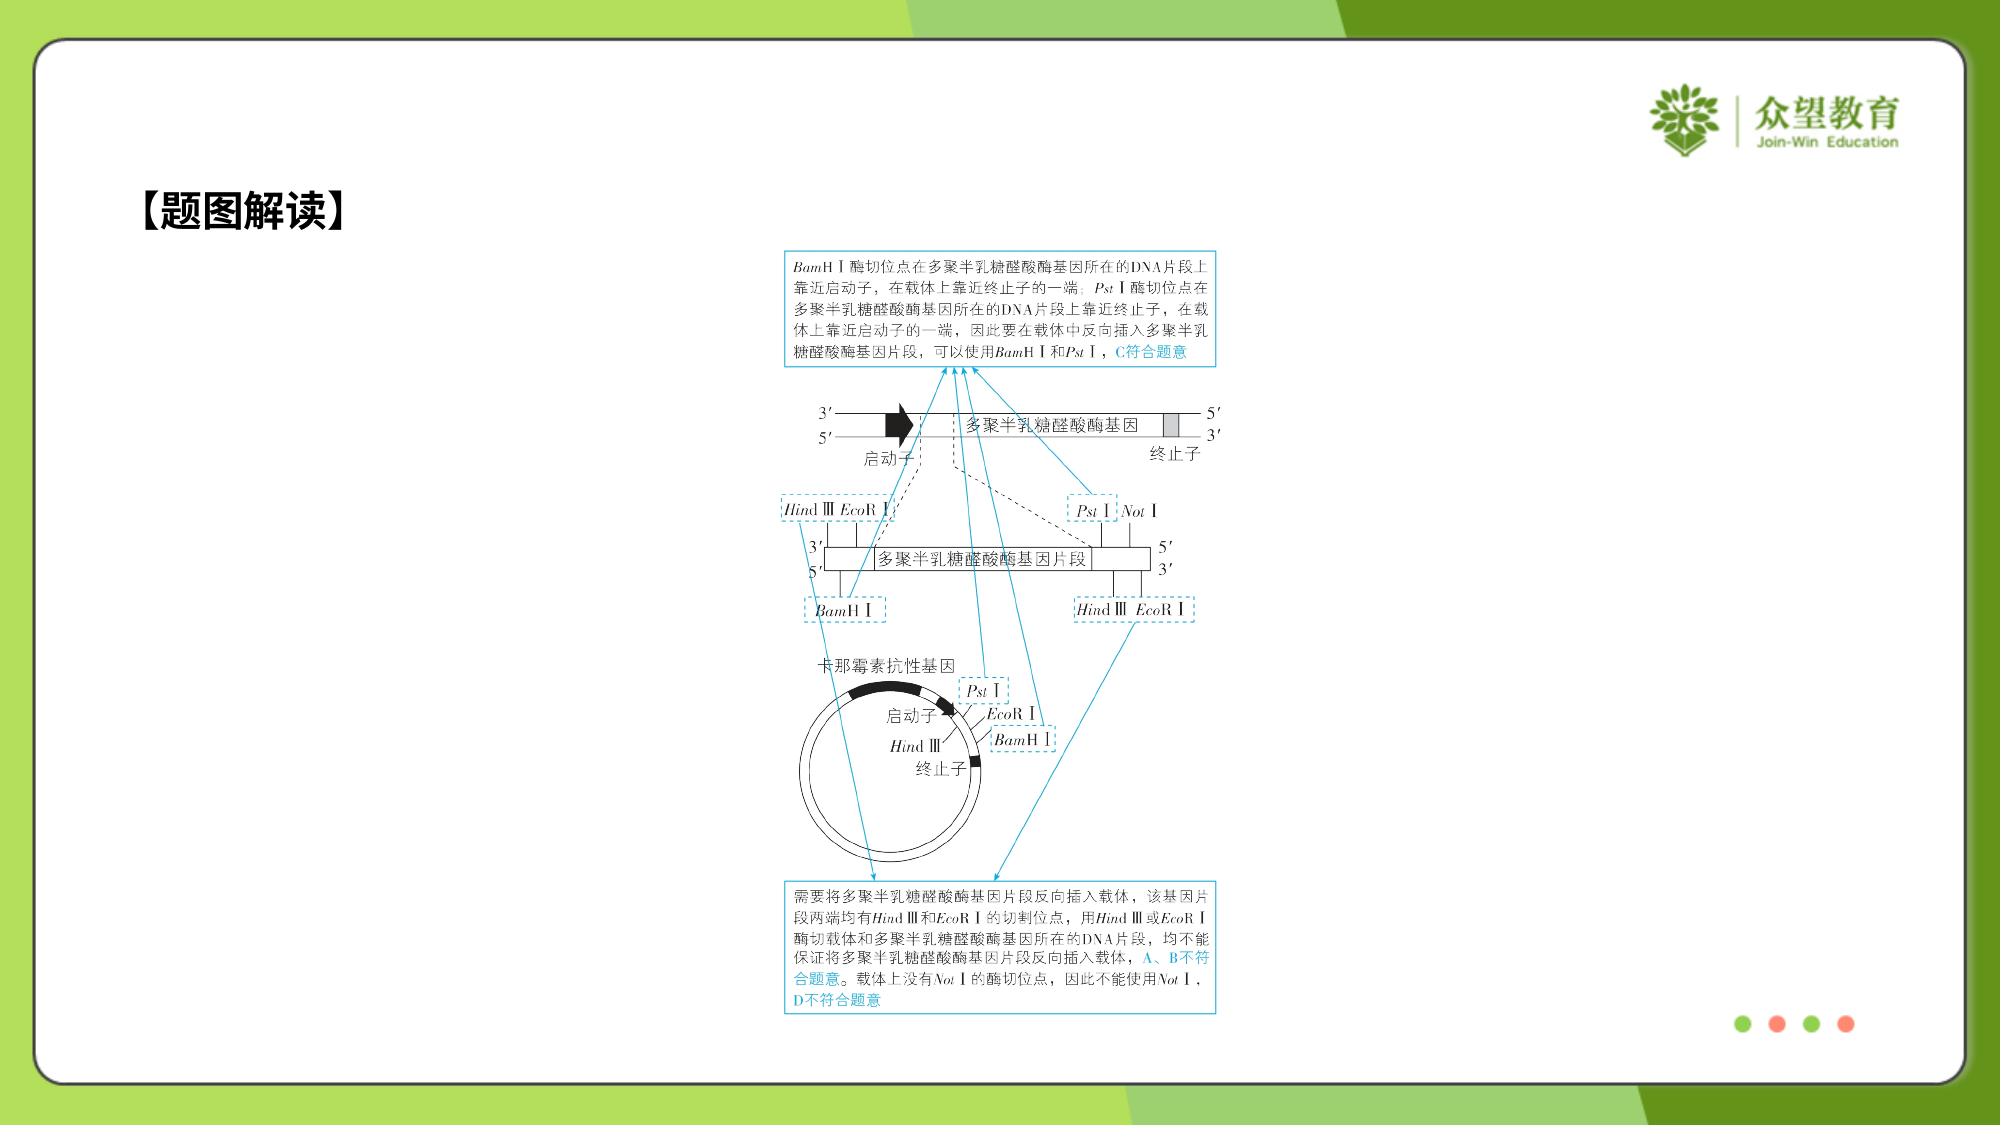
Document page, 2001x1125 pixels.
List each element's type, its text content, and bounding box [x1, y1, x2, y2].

picture [0, 0, 2000, 1125]
text_box 【题图解读】 [118, 159, 1883, 227]
